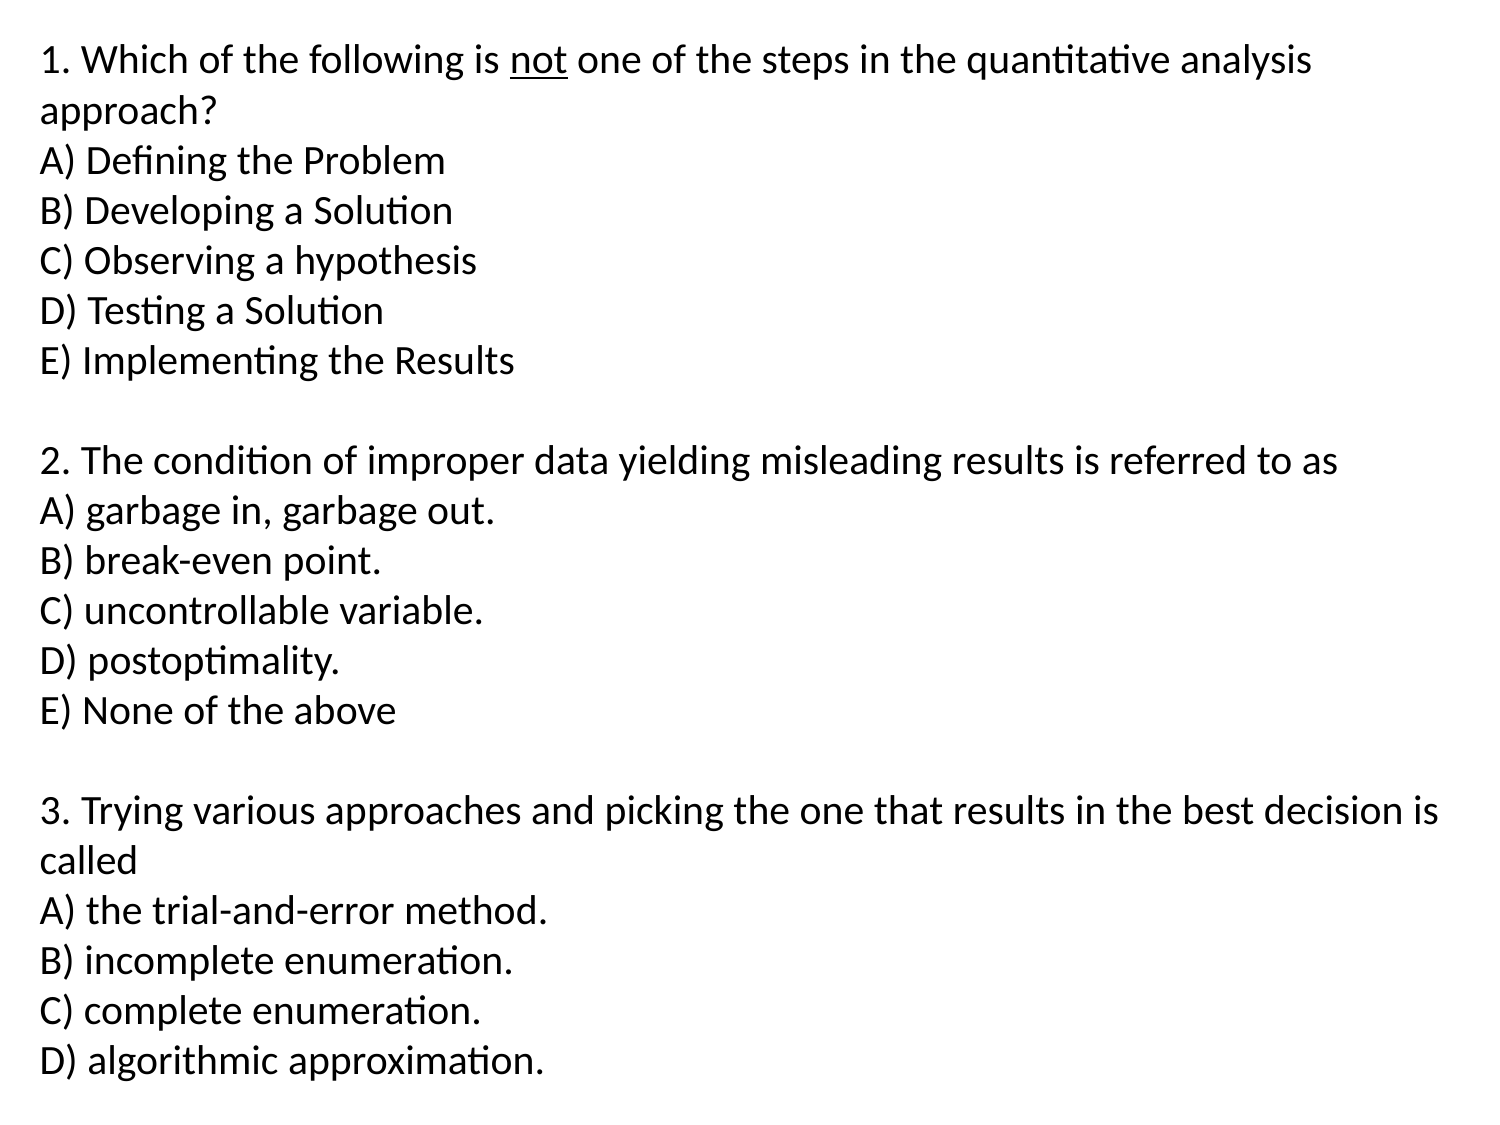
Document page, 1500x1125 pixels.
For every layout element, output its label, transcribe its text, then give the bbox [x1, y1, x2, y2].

text_box 1. Which of the following is not one of the steps in the quantitative analysis approach? A) Defining the Problem B) Developing a Solution C) Observing a hypothesis D) Testing a Solution E) Implementing the Results 2. The condition of improper data yielding misleading results is referred to as A) garbage in, garbage out. B) break-even point. C) uncontrollable variable. D) postoptimality. E) None of the above 3. Trying various approaches and picking the one that results in the best decision is called A) the trial-and-error method. B) incomplete enumeration. C) complete enumeration. D) algorithmic approximation. [24, 24, 1463, 1091]
